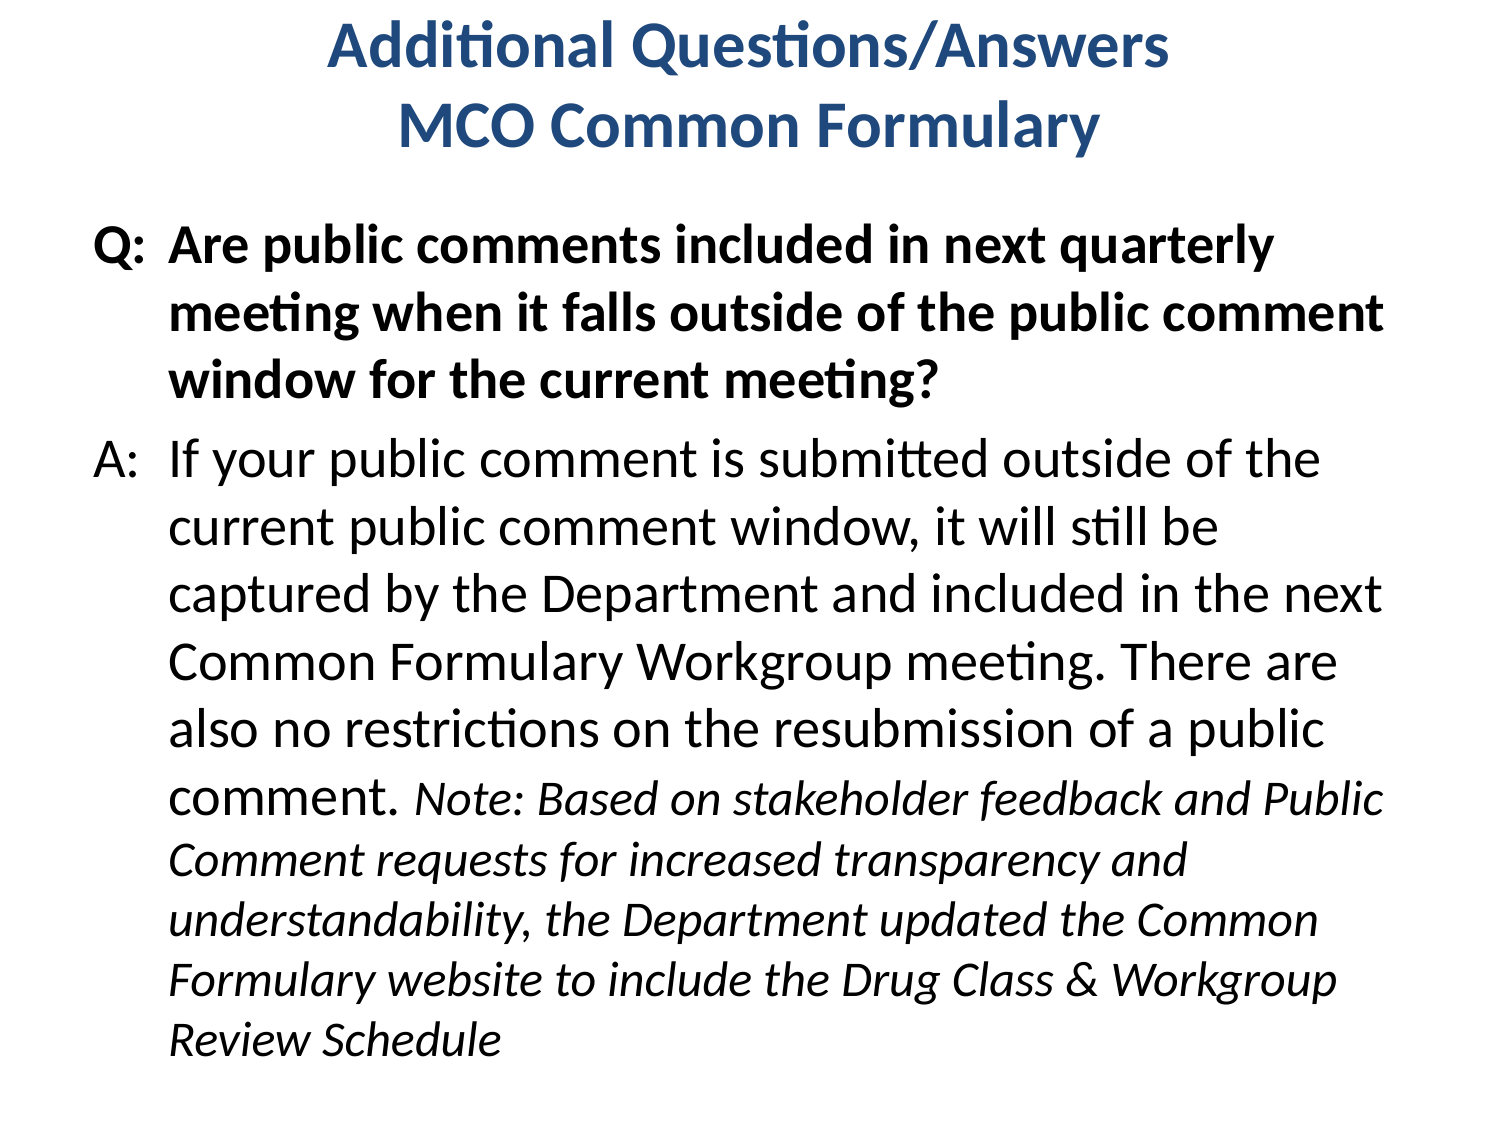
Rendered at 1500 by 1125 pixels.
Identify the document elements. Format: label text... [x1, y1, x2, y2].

list Q: Are public comments included in next quarterly meeting when it falls outside of the public comment window for the current meeting? A: If your public comment is submitted outside of the current public comment window, it will still be captured by the Department and included in the next Common Formulary Workgroup meeting. There are also no restrictions on the resubmission of a public comment. Note: Based on stakeholder feedback and Public Comment requests for increased transparency and understandability, the Department updated the Common Formulary website to include the Drug Class & Workgroup Review Schedule [78, 200, 1450, 1038]
title Additional Questions/Answers MCO Common Formulary [49, 37, 1450, 125]
